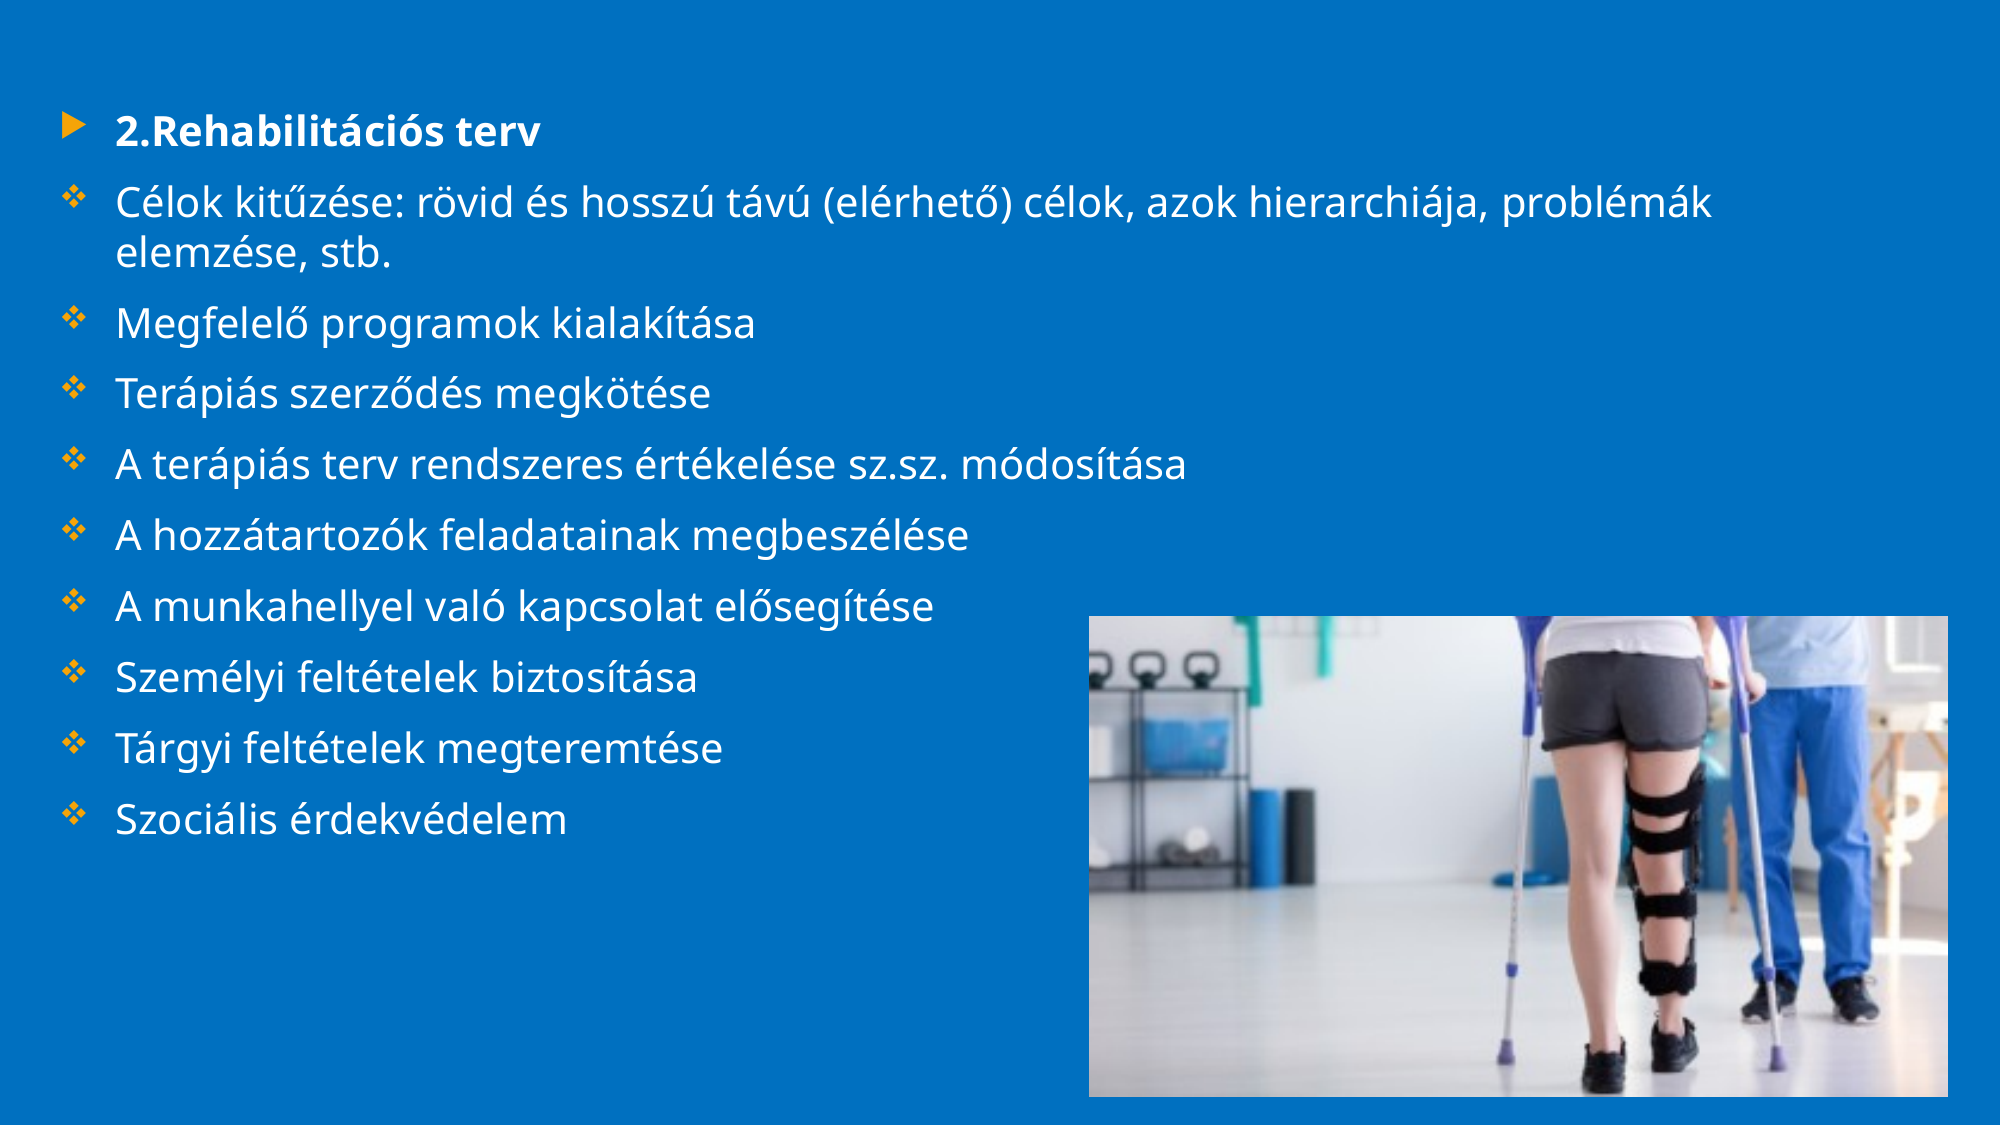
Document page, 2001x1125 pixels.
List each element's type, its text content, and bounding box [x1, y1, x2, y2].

list 2.Rehabilitációs terv Célok kitűzése: rövid és hosszú távú (elérhető) célok, azok hierarchiája, problémák elemzése, stb. Megfelelő programok kialakítása Terápiás szerződés megkötése A terápiás terv rendszeres értékelése sz.sz. módosítása A hozzátartozók feladatainak megbeszélése A munkahellyel való kapcsolat elősegítése Személyi feltételek biztosítása Tárgyi feltételek megteremtése Szociális érdekvédelem [44, 97, 1878, 1097]
picture [1089, 616, 1949, 1097]
